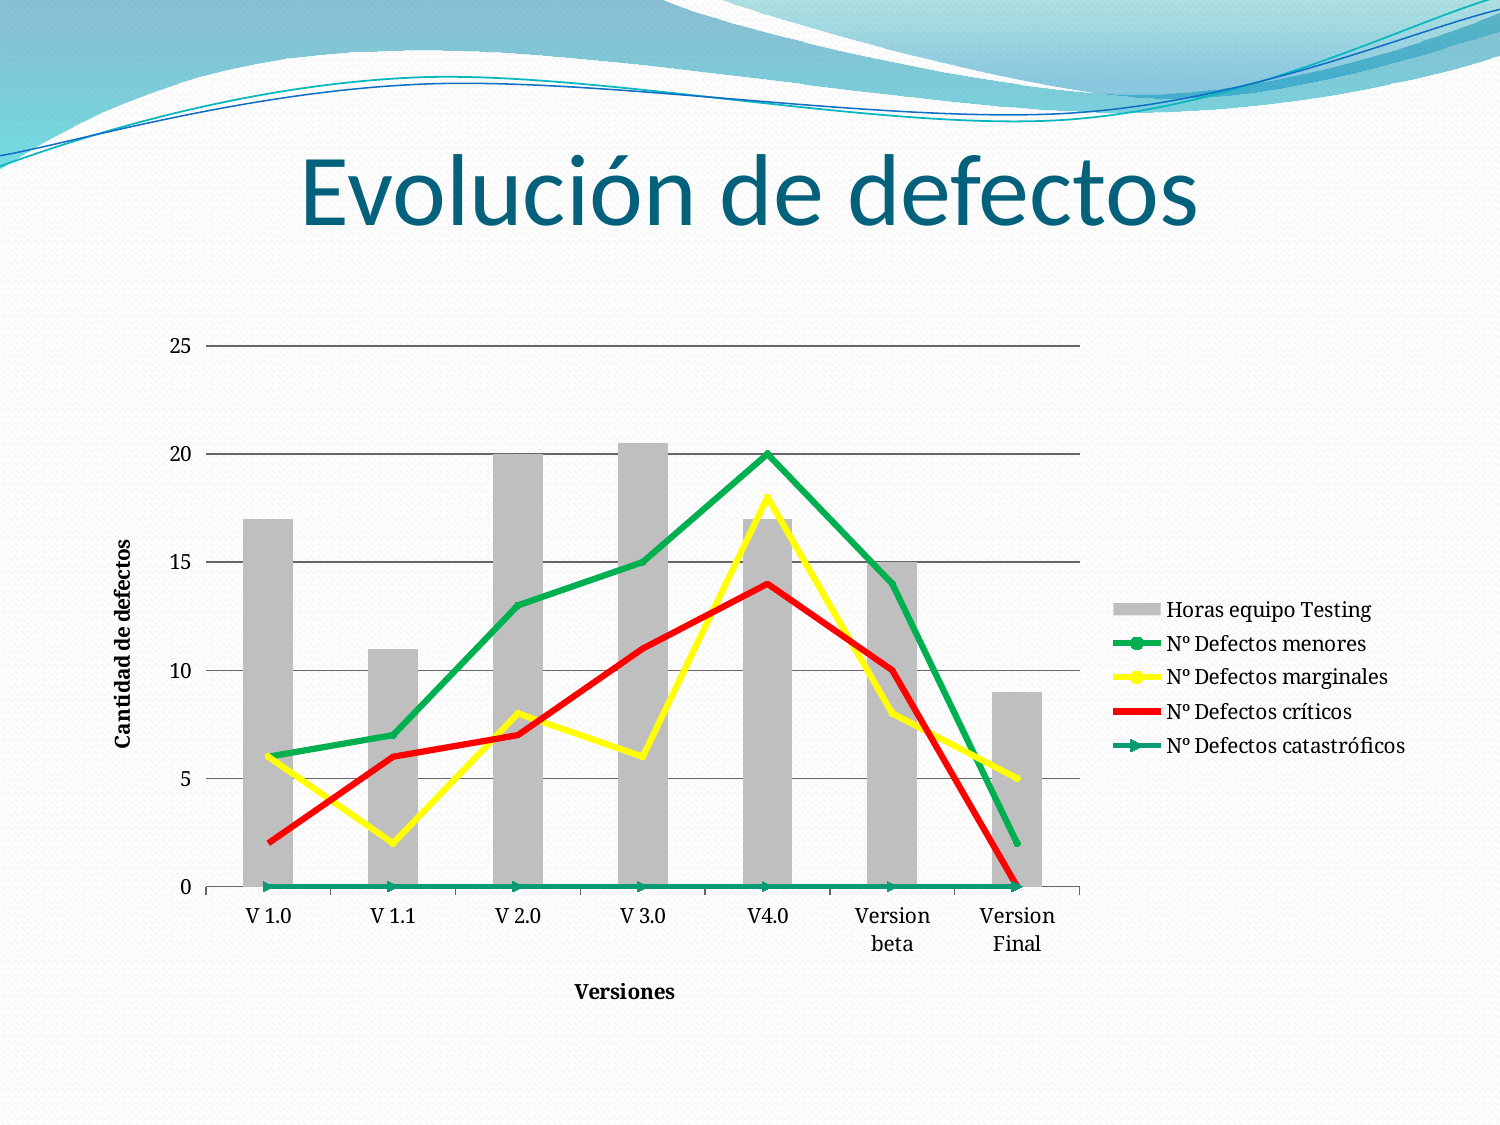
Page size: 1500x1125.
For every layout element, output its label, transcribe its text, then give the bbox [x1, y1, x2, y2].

chart [74, 317, 1426, 1038]
title Evolución de defectos [75, 115, 1425, 247]
